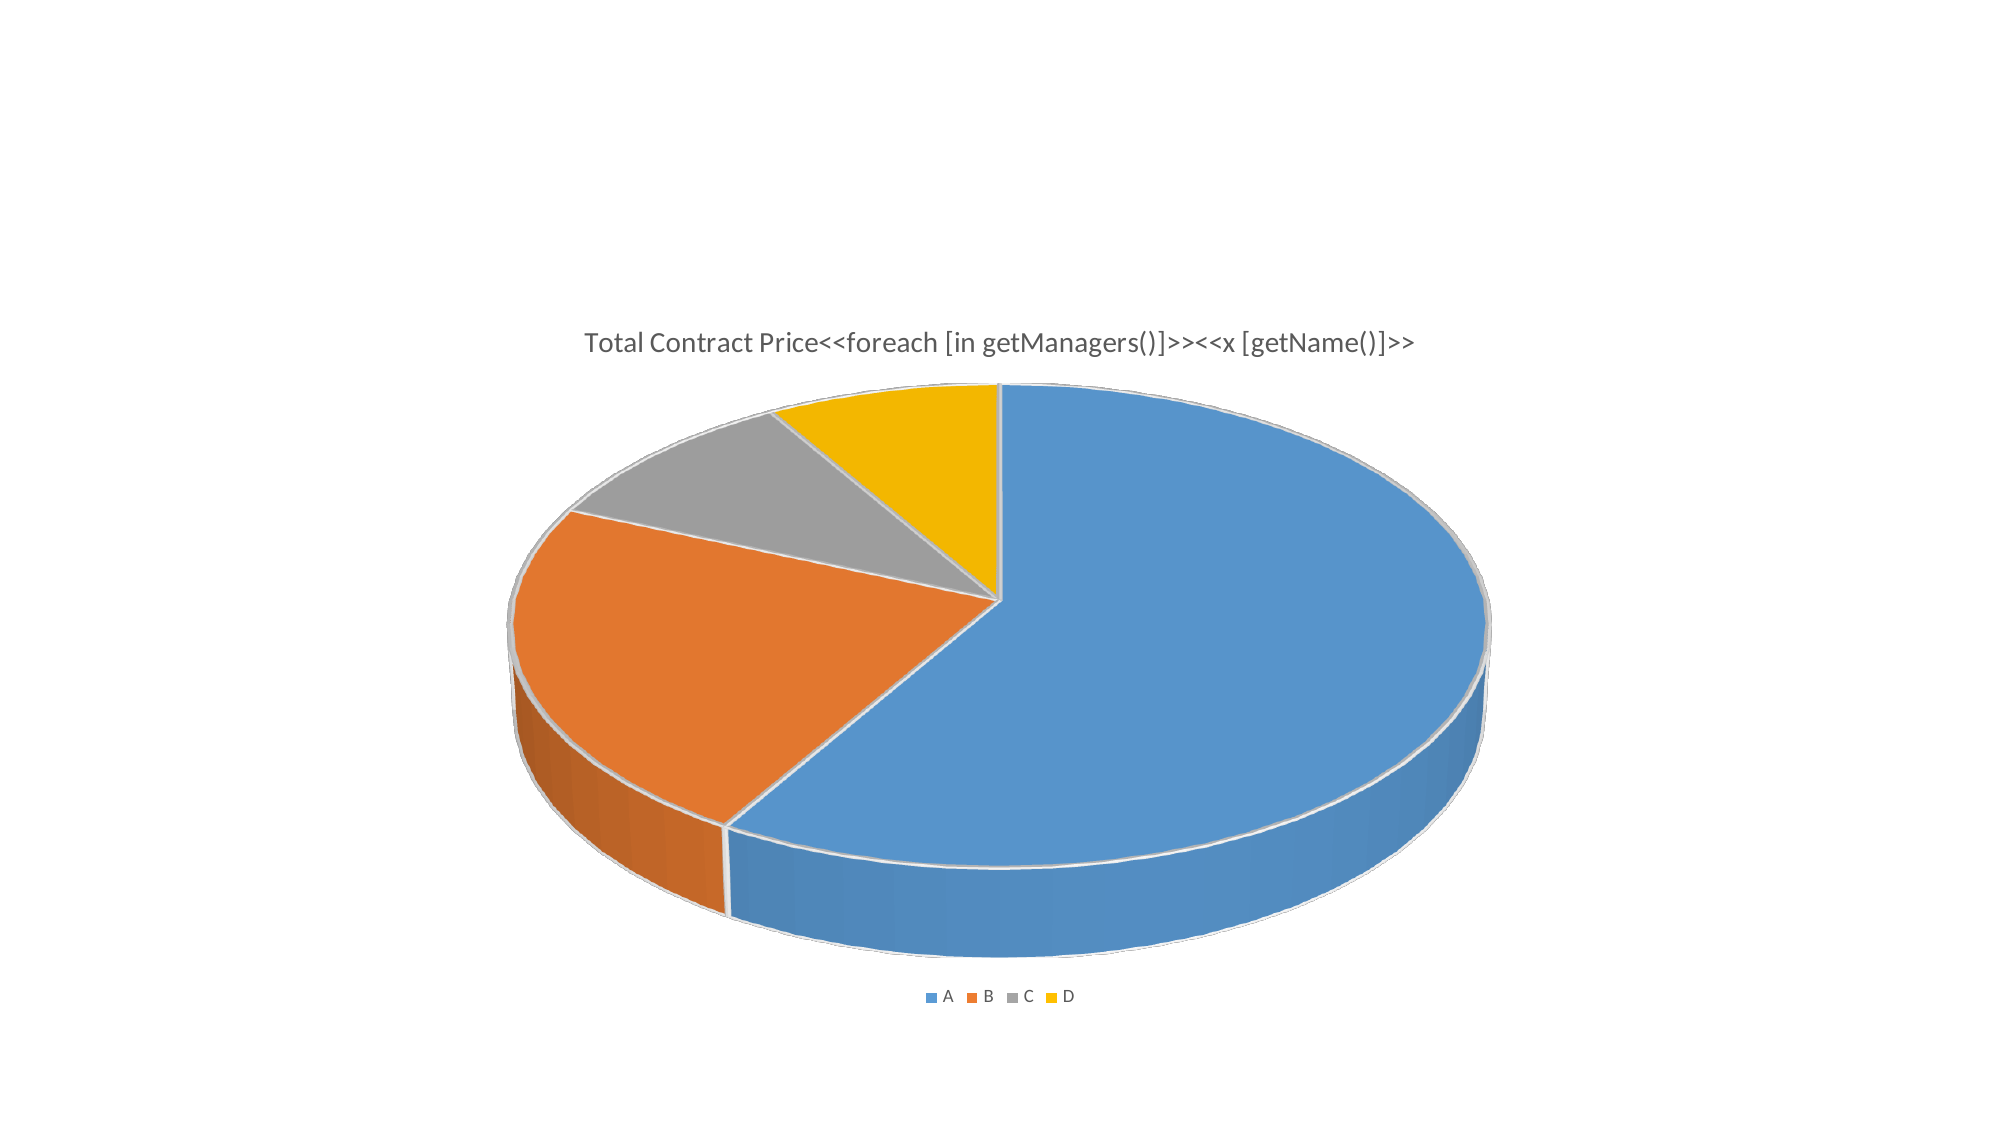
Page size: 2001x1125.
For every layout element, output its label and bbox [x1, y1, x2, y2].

chart [137, 299, 1863, 1014]
